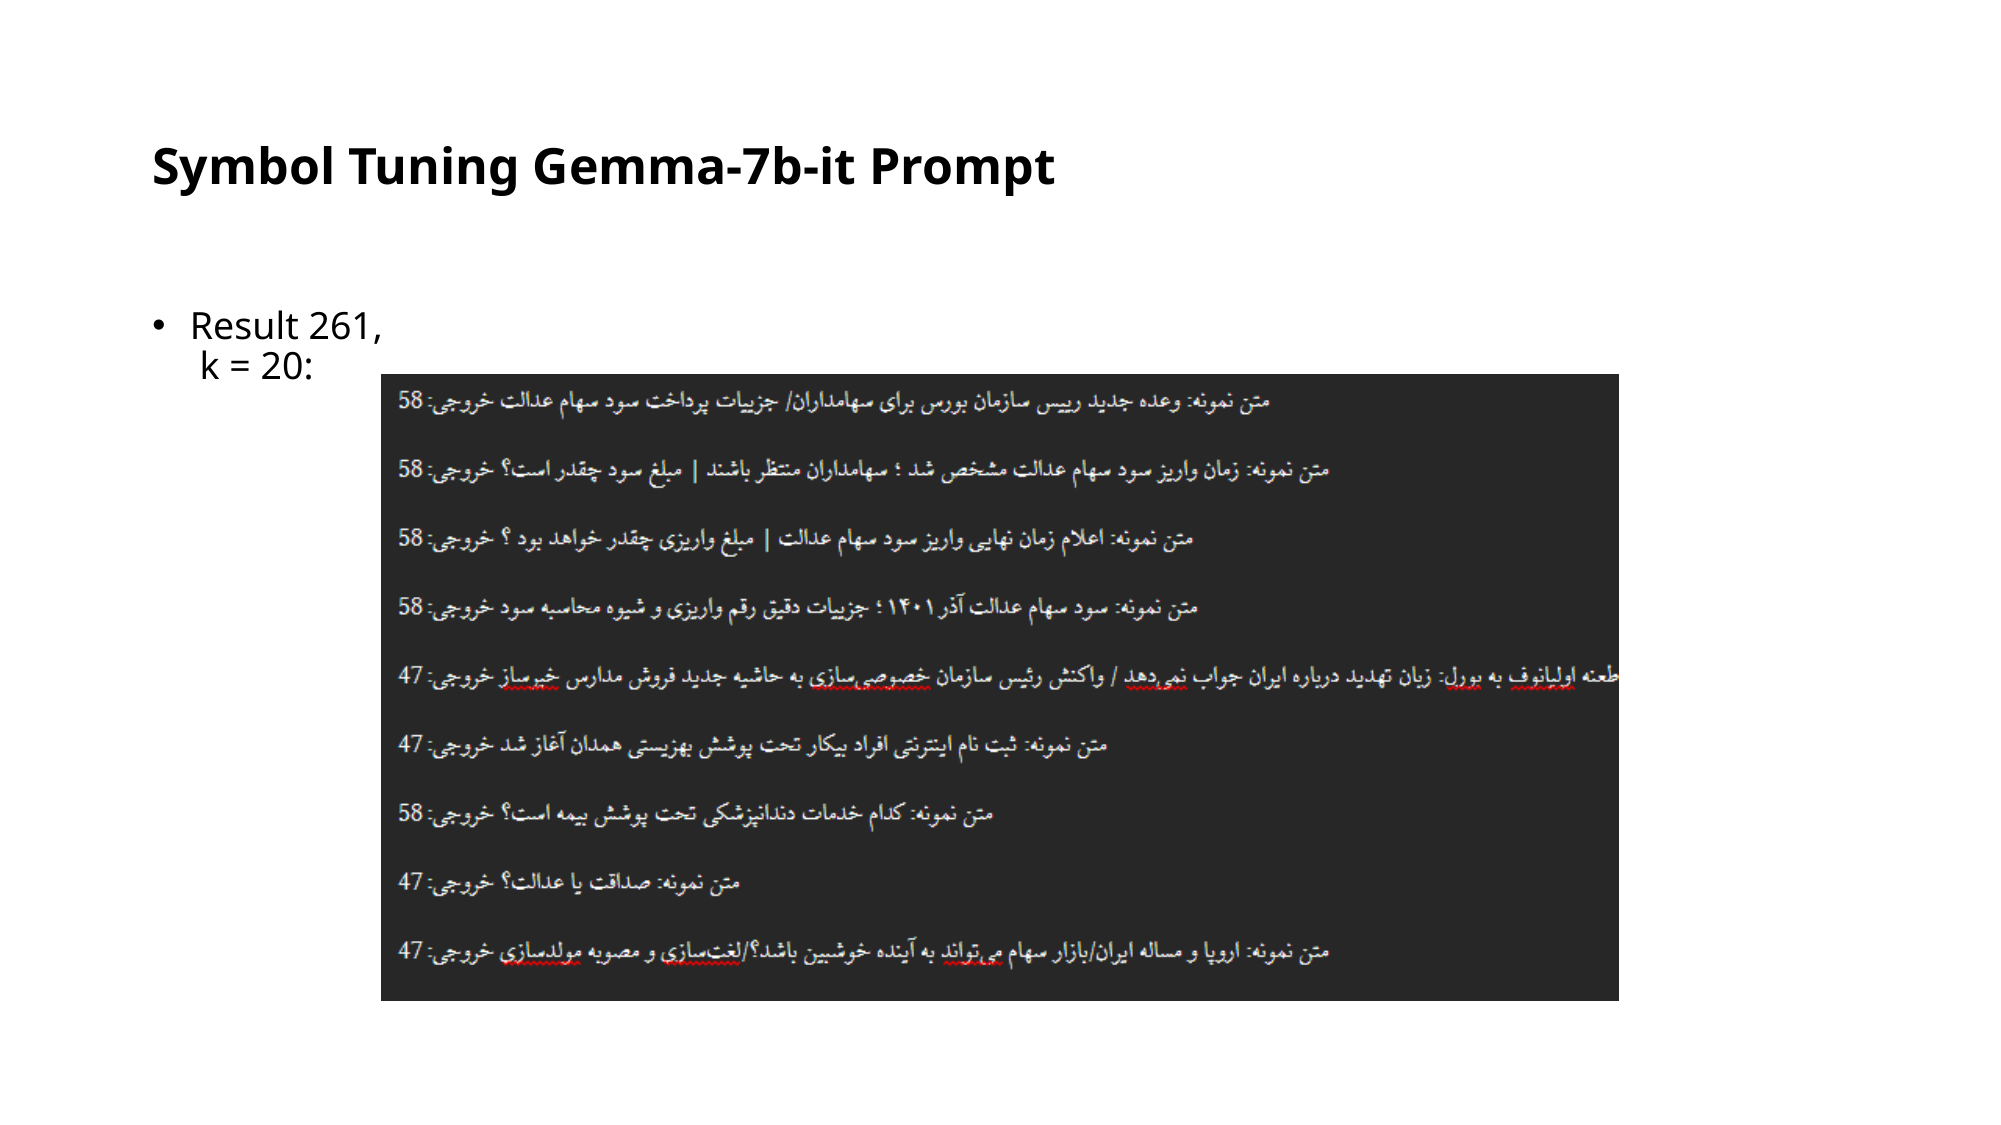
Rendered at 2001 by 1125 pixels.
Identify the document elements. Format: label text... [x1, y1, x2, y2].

list Result 261, k = 20: [137, 299, 1863, 1014]
title Symbol Tuning Gemma-7b-it Prompt [137, 59, 1863, 278]
picture [380, 373, 1620, 1002]
